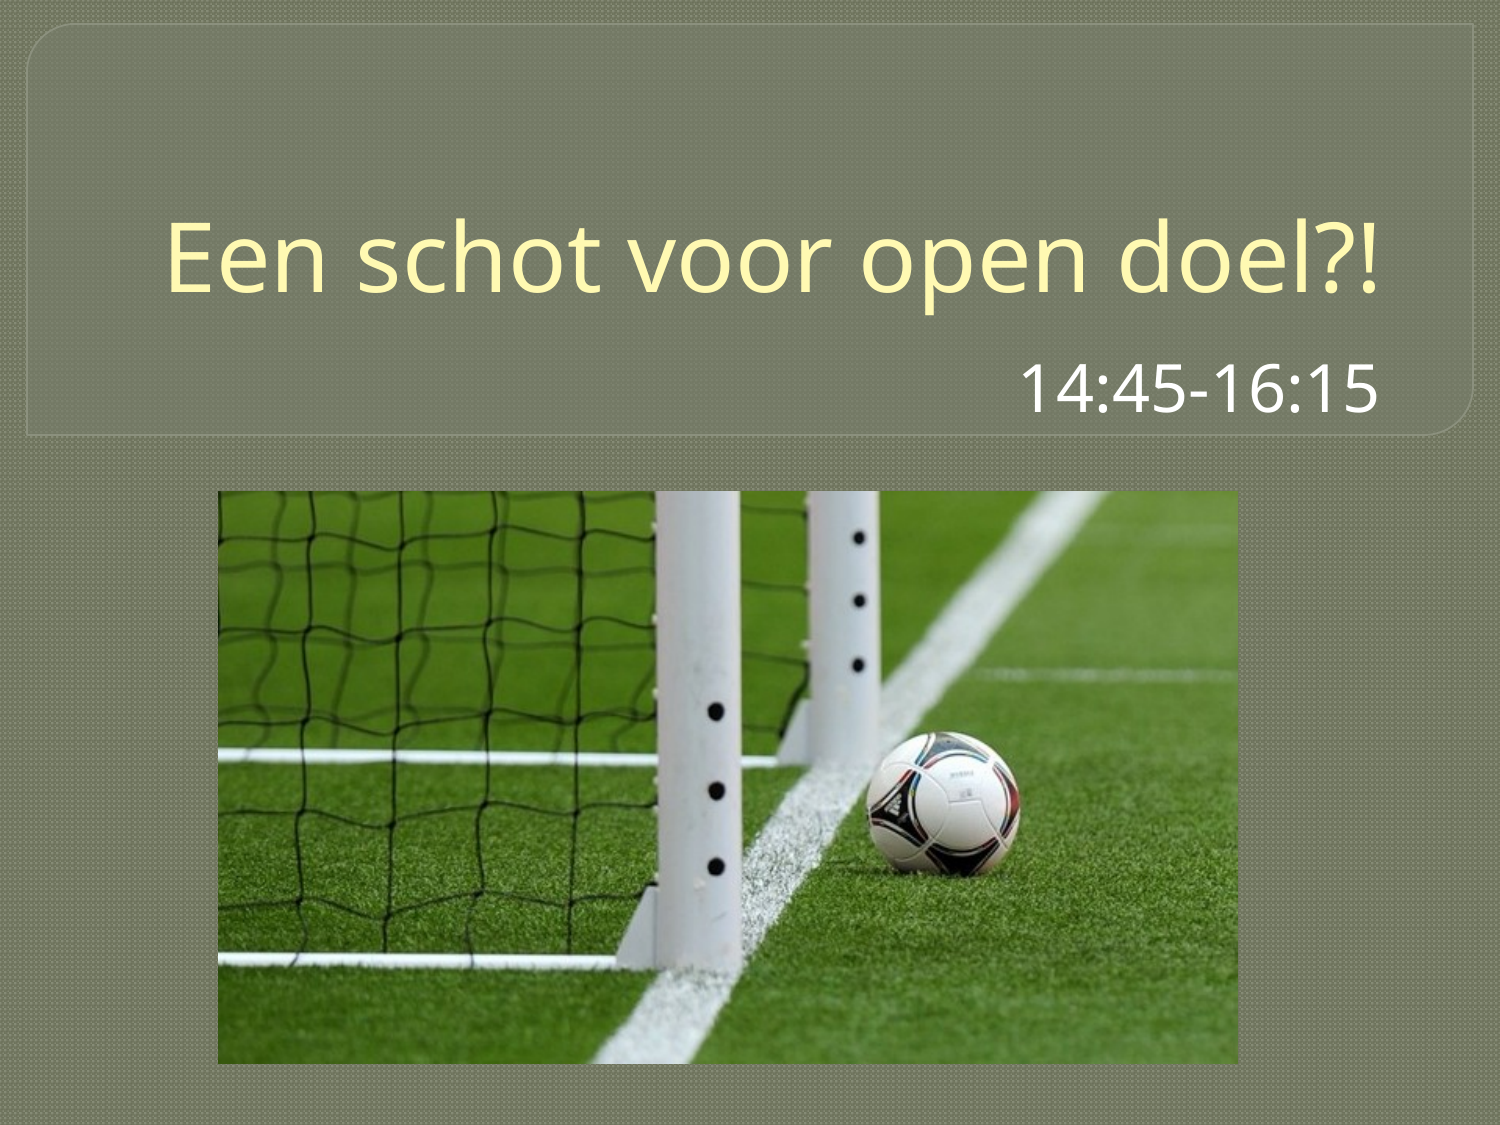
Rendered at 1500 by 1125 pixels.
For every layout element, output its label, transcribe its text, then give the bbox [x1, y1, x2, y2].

title Een schot voor open doel?! [147, 78, 1423, 320]
picture [218, 491, 1238, 1064]
subtitle 14:45-16:15 [371, 338, 1422, 626]
